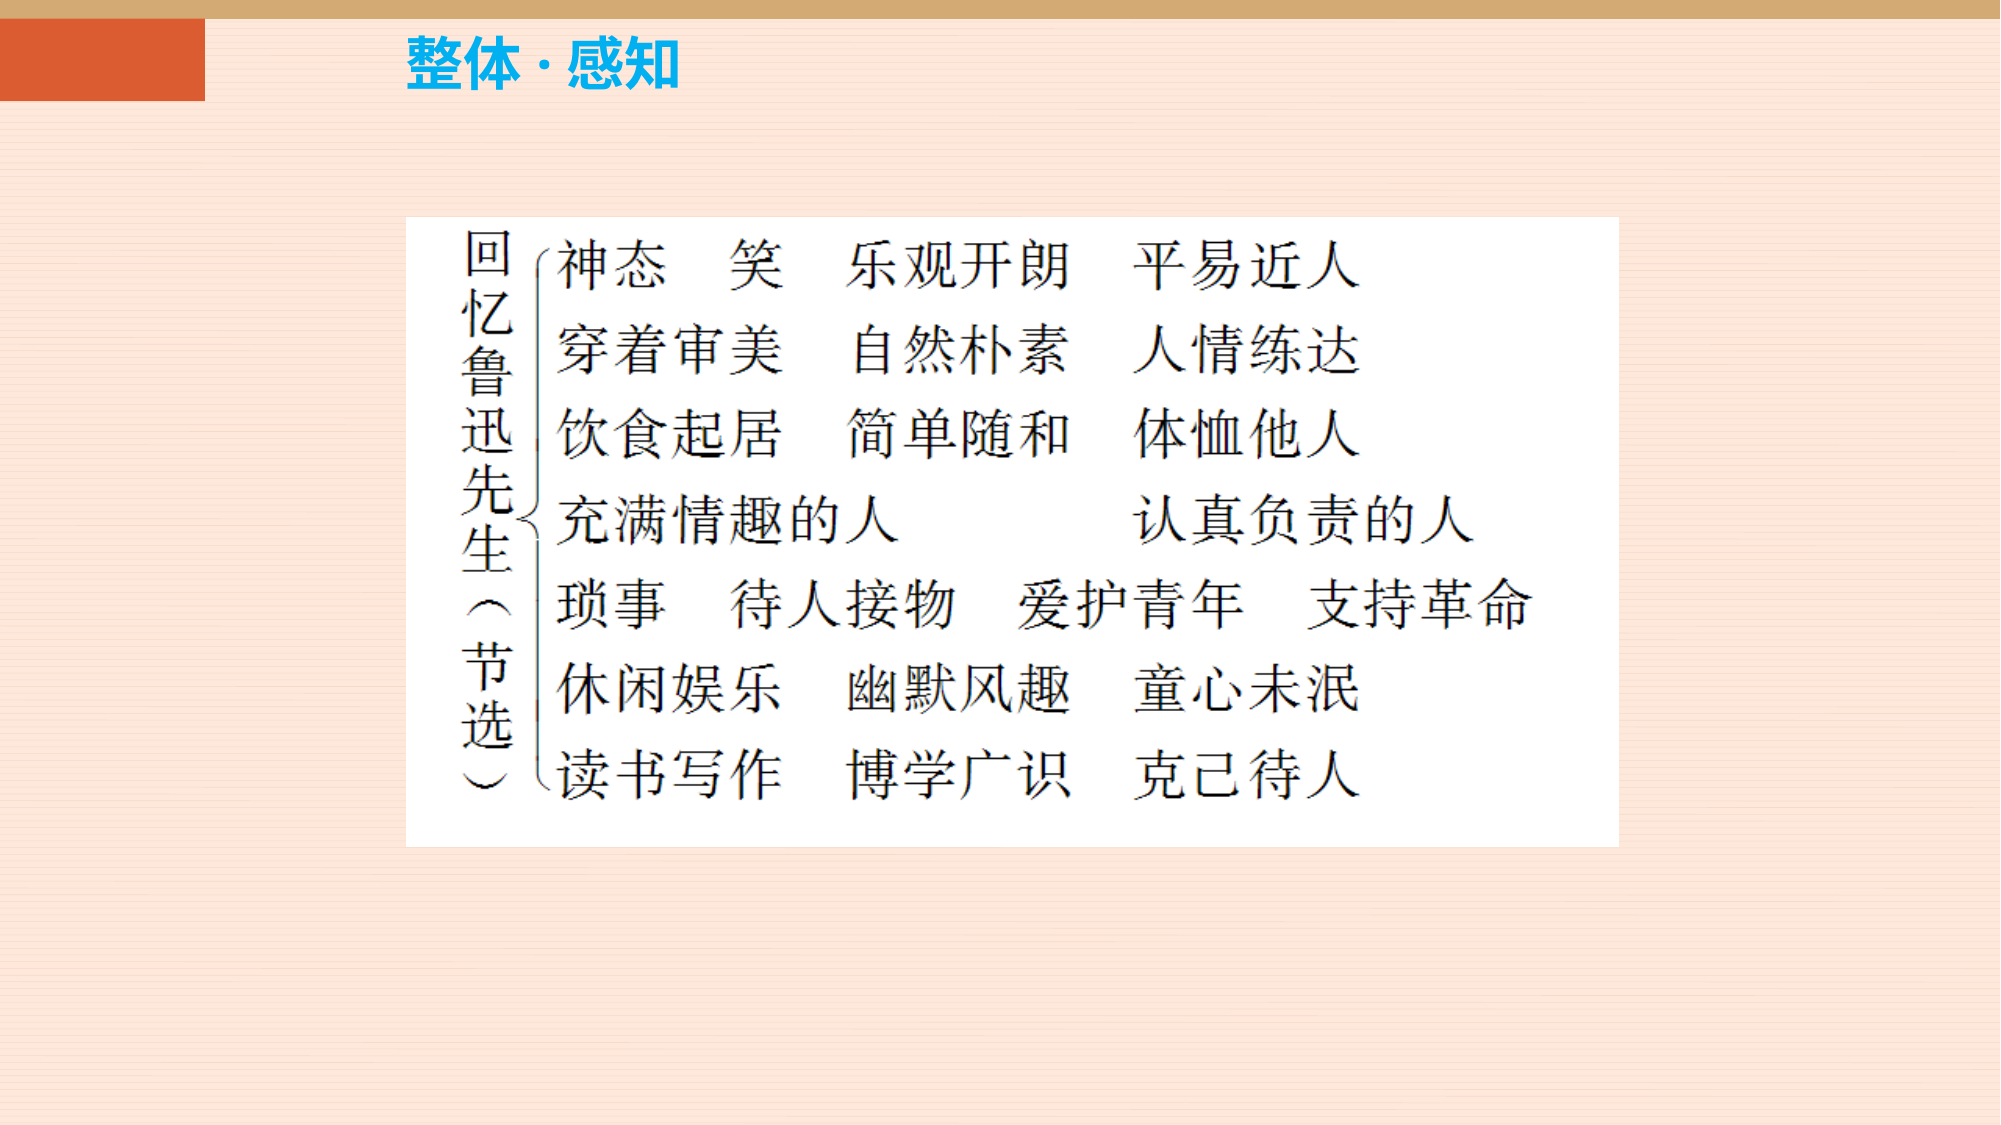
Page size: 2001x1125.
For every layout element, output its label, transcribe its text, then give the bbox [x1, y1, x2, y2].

picture [406, 217, 1619, 847]
text_box 整体·感知 [353, 20, 736, 104]
